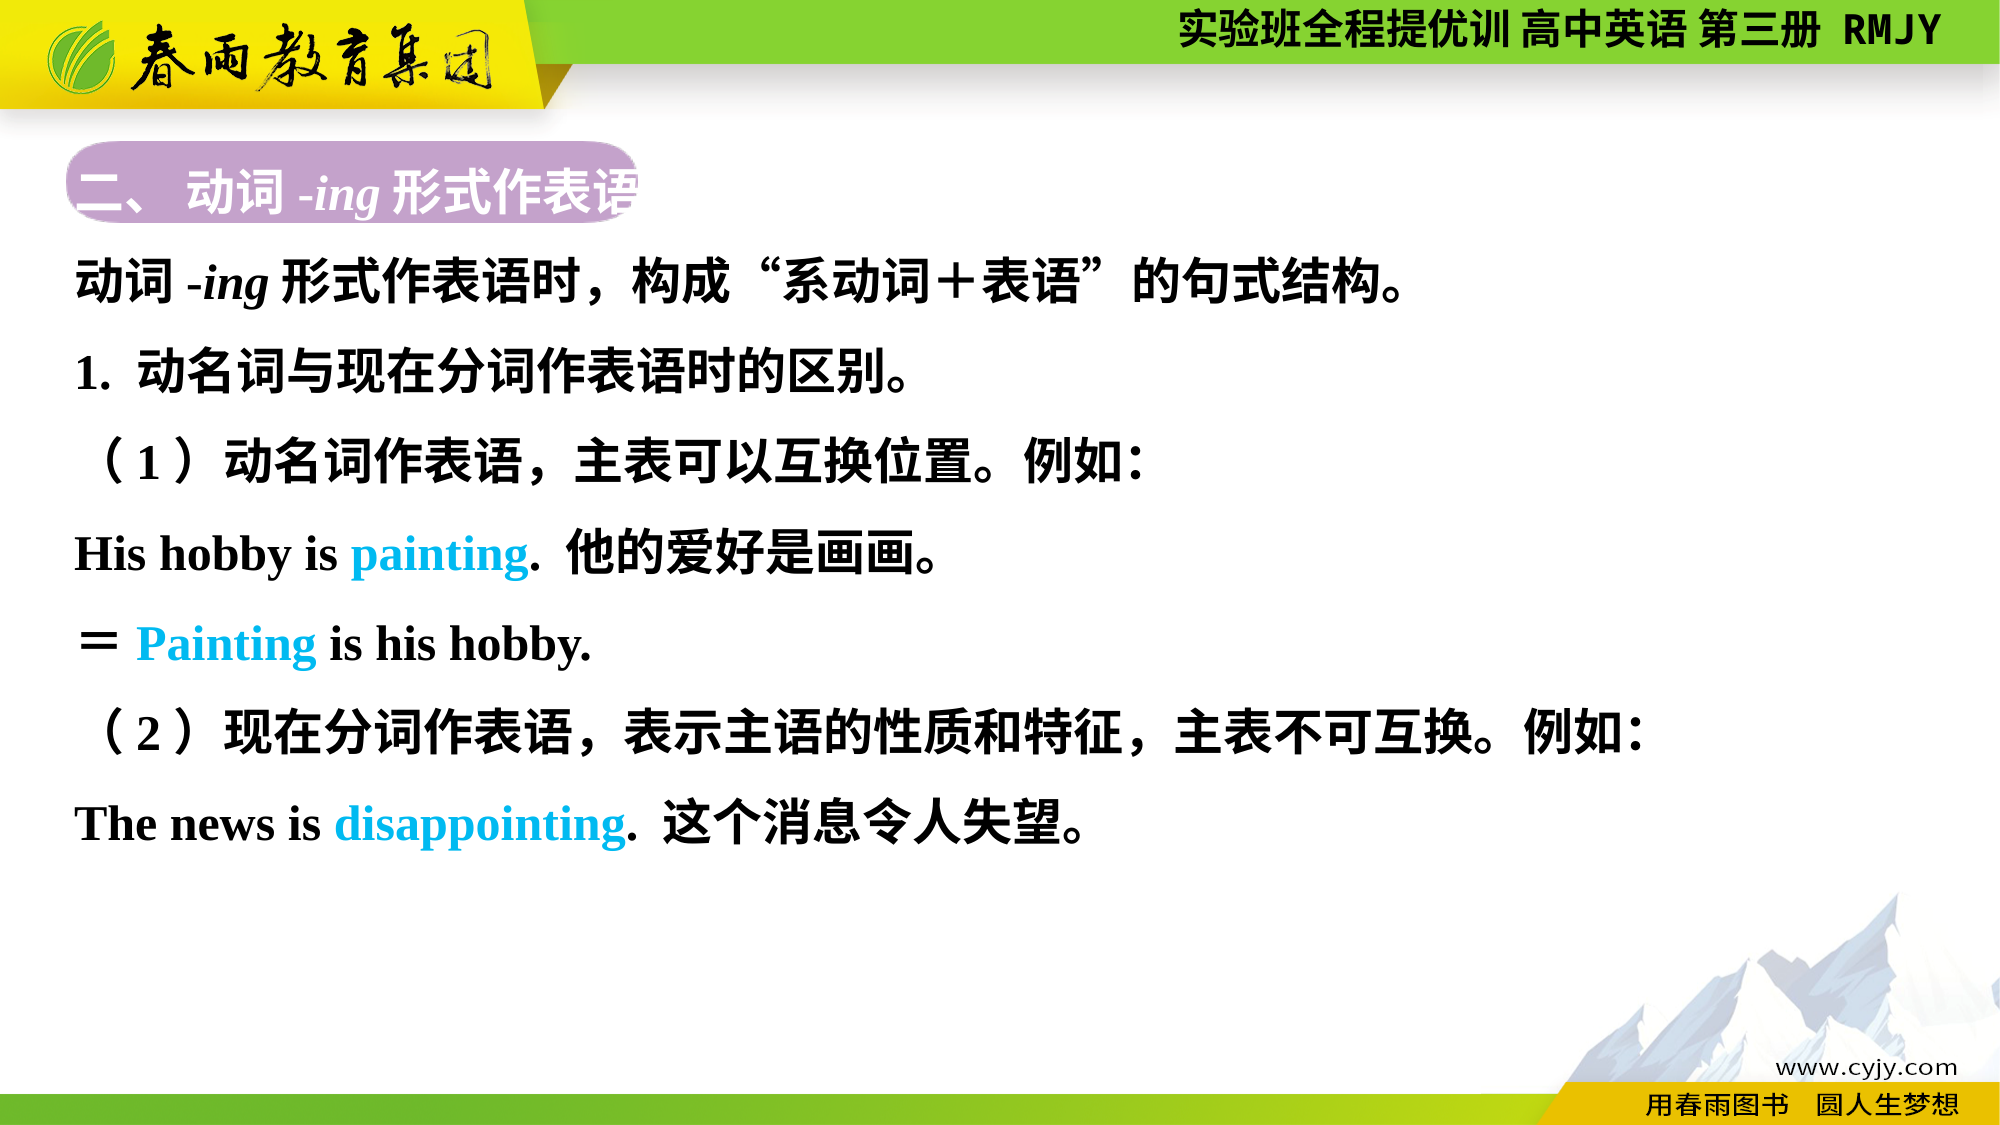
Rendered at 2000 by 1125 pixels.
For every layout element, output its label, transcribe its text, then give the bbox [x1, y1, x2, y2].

list 二、 动词-ing形式作表语 动词-ing形式作表语时，构成“系动词＋表语”的句式结构。 1. 动名词与现在分词作表语时的区别。 （1）动名词作表语，主表可以互换位置。例如： His hobby is painting. 他的爱好是画画。 ＝Painting is his hobby. （2）现在分词作表语，表示主语的性质和特征，主表不可互换。例如： The news is disappointing. 这个消息令人失望。 [59, 122, 1944, 854]
picture [0, 0, 2000, 1125]
